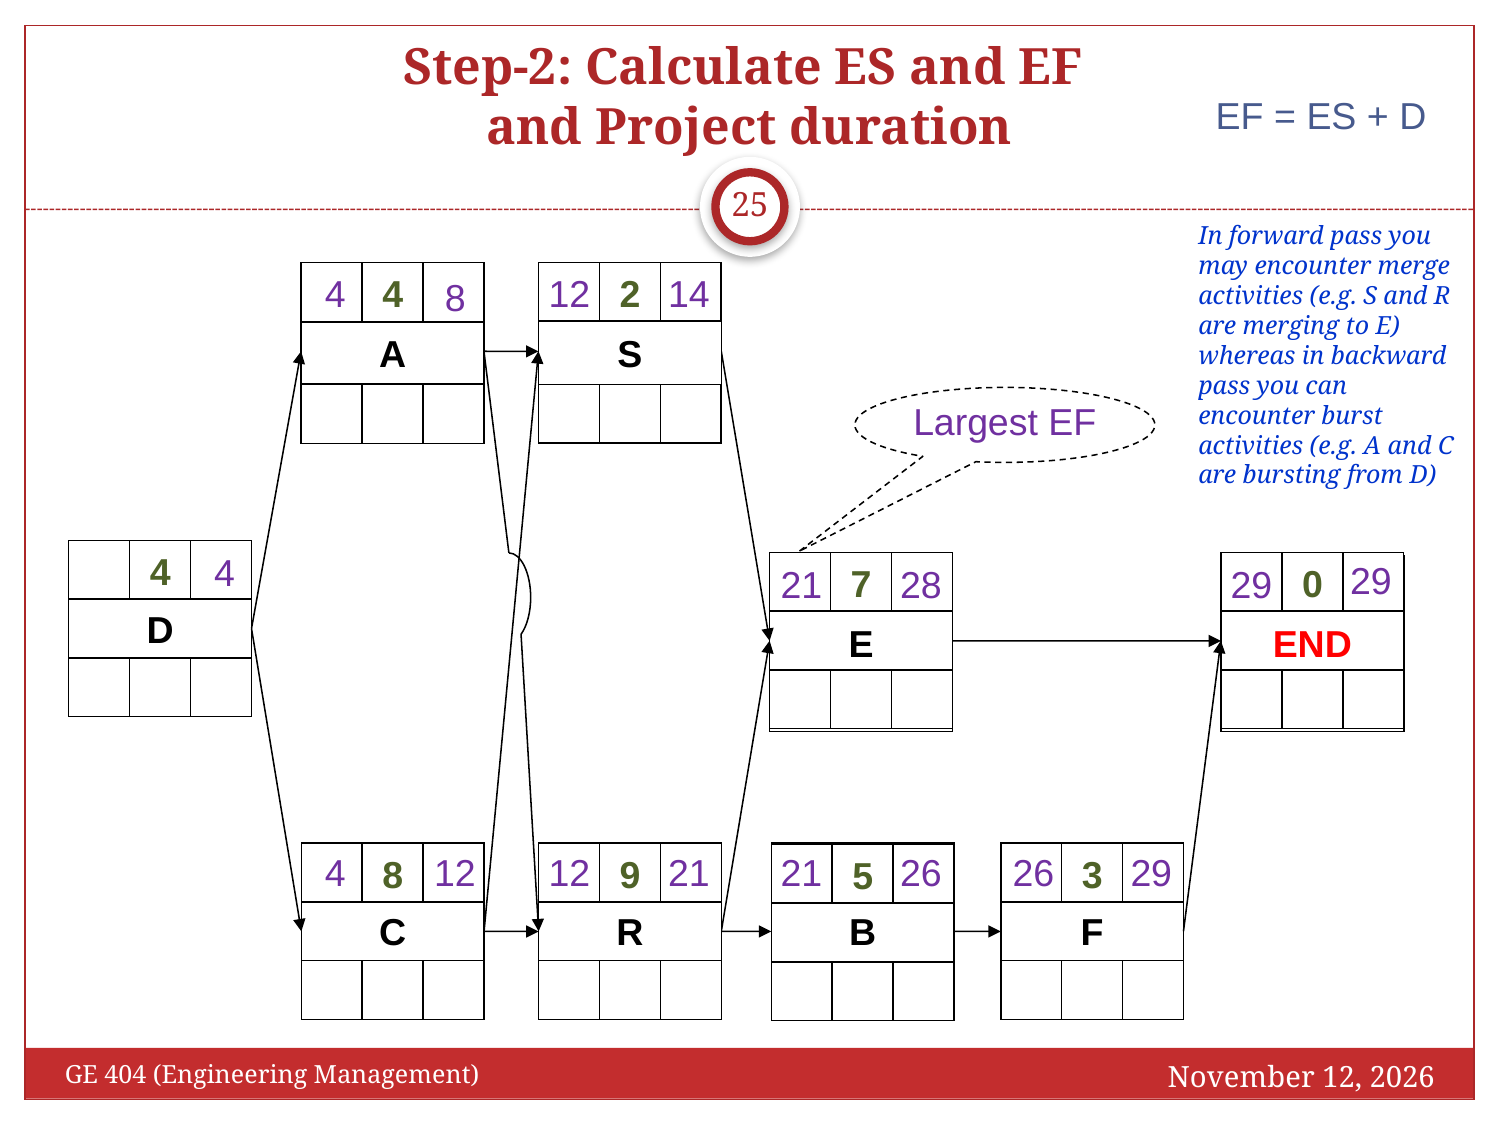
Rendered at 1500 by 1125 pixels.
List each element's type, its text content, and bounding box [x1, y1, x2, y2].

title Step-2: Calculate ES and EF and Project duration [49, 37, 1450, 162]
text_box In forward pass you may encounter merge activities (e.g. S and R are merging to E) whereas in backward pass you can encounter burst activities (e.g. A and C are bursting from D) [1183, 212, 1478, 497]
footer GE 404 (Engineering Management) [50, 1051, 638, 1112]
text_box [68, 262, 1404, 1021]
slide_number 25 [712, 169, 788, 243]
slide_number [950, 1050, 1450, 1111]
text_box EF = ES + D [1126, 67, 1500, 145]
